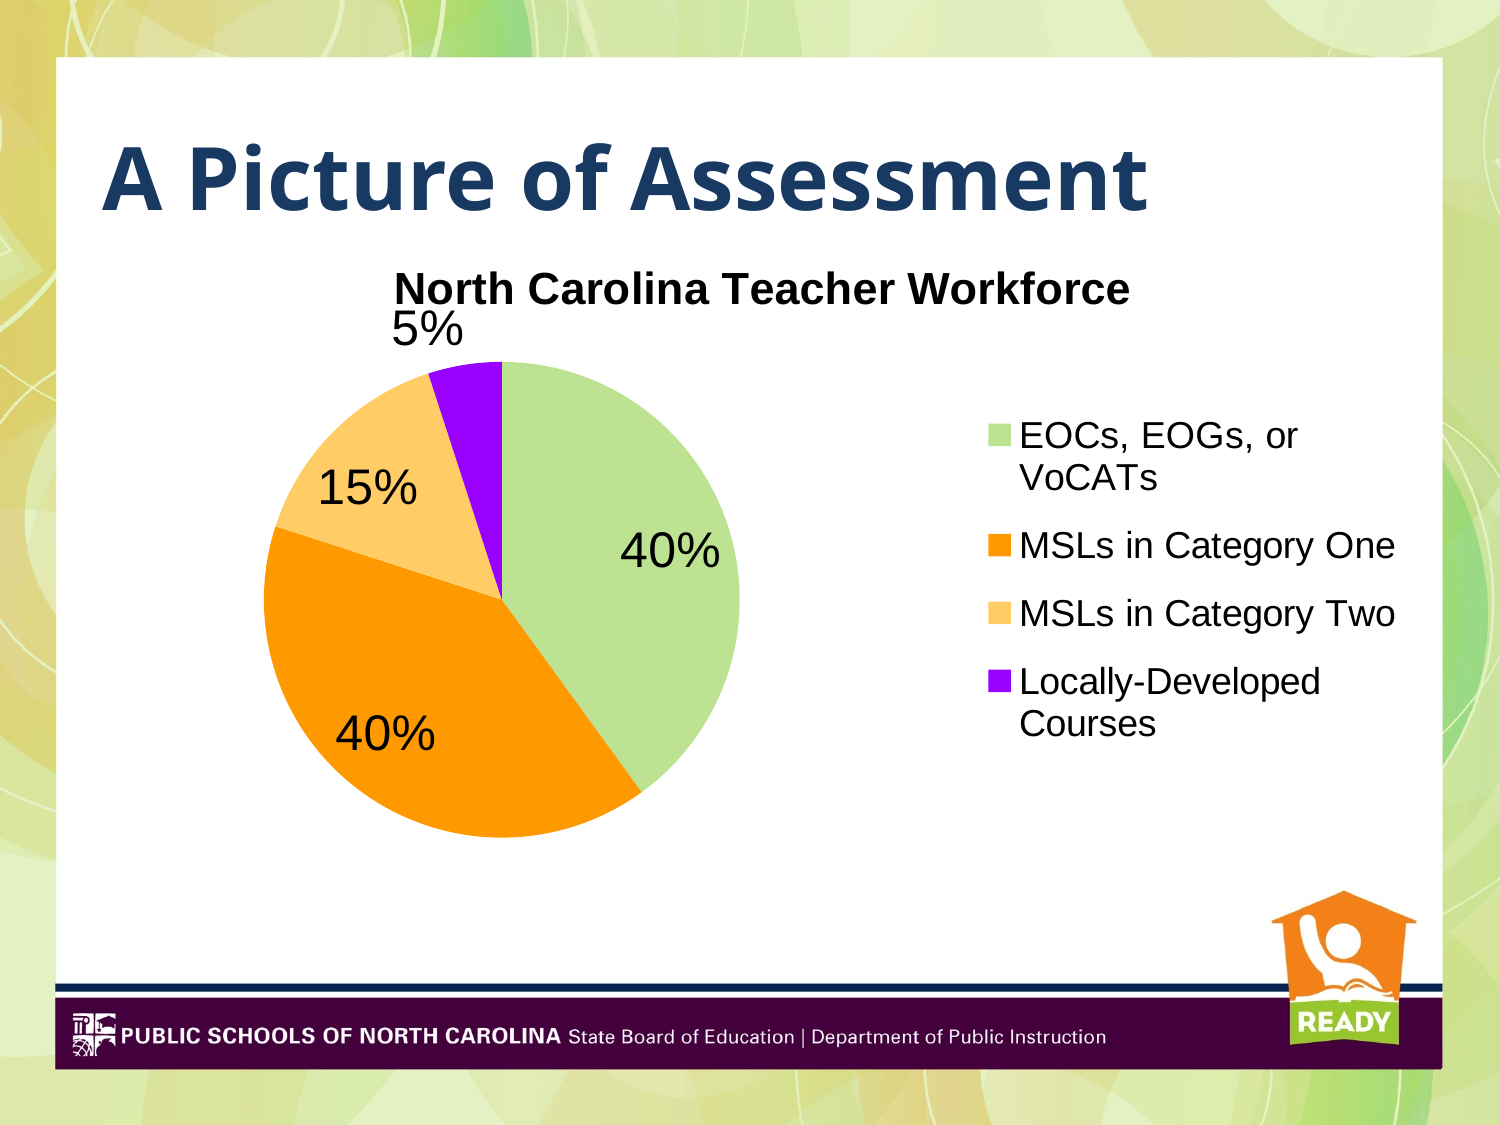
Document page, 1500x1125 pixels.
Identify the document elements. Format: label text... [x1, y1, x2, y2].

picture [0, 0, 1500, 1125]
title A Picture of Assessment [87, 112, 1413, 238]
chart [99, 228, 1426, 897]
